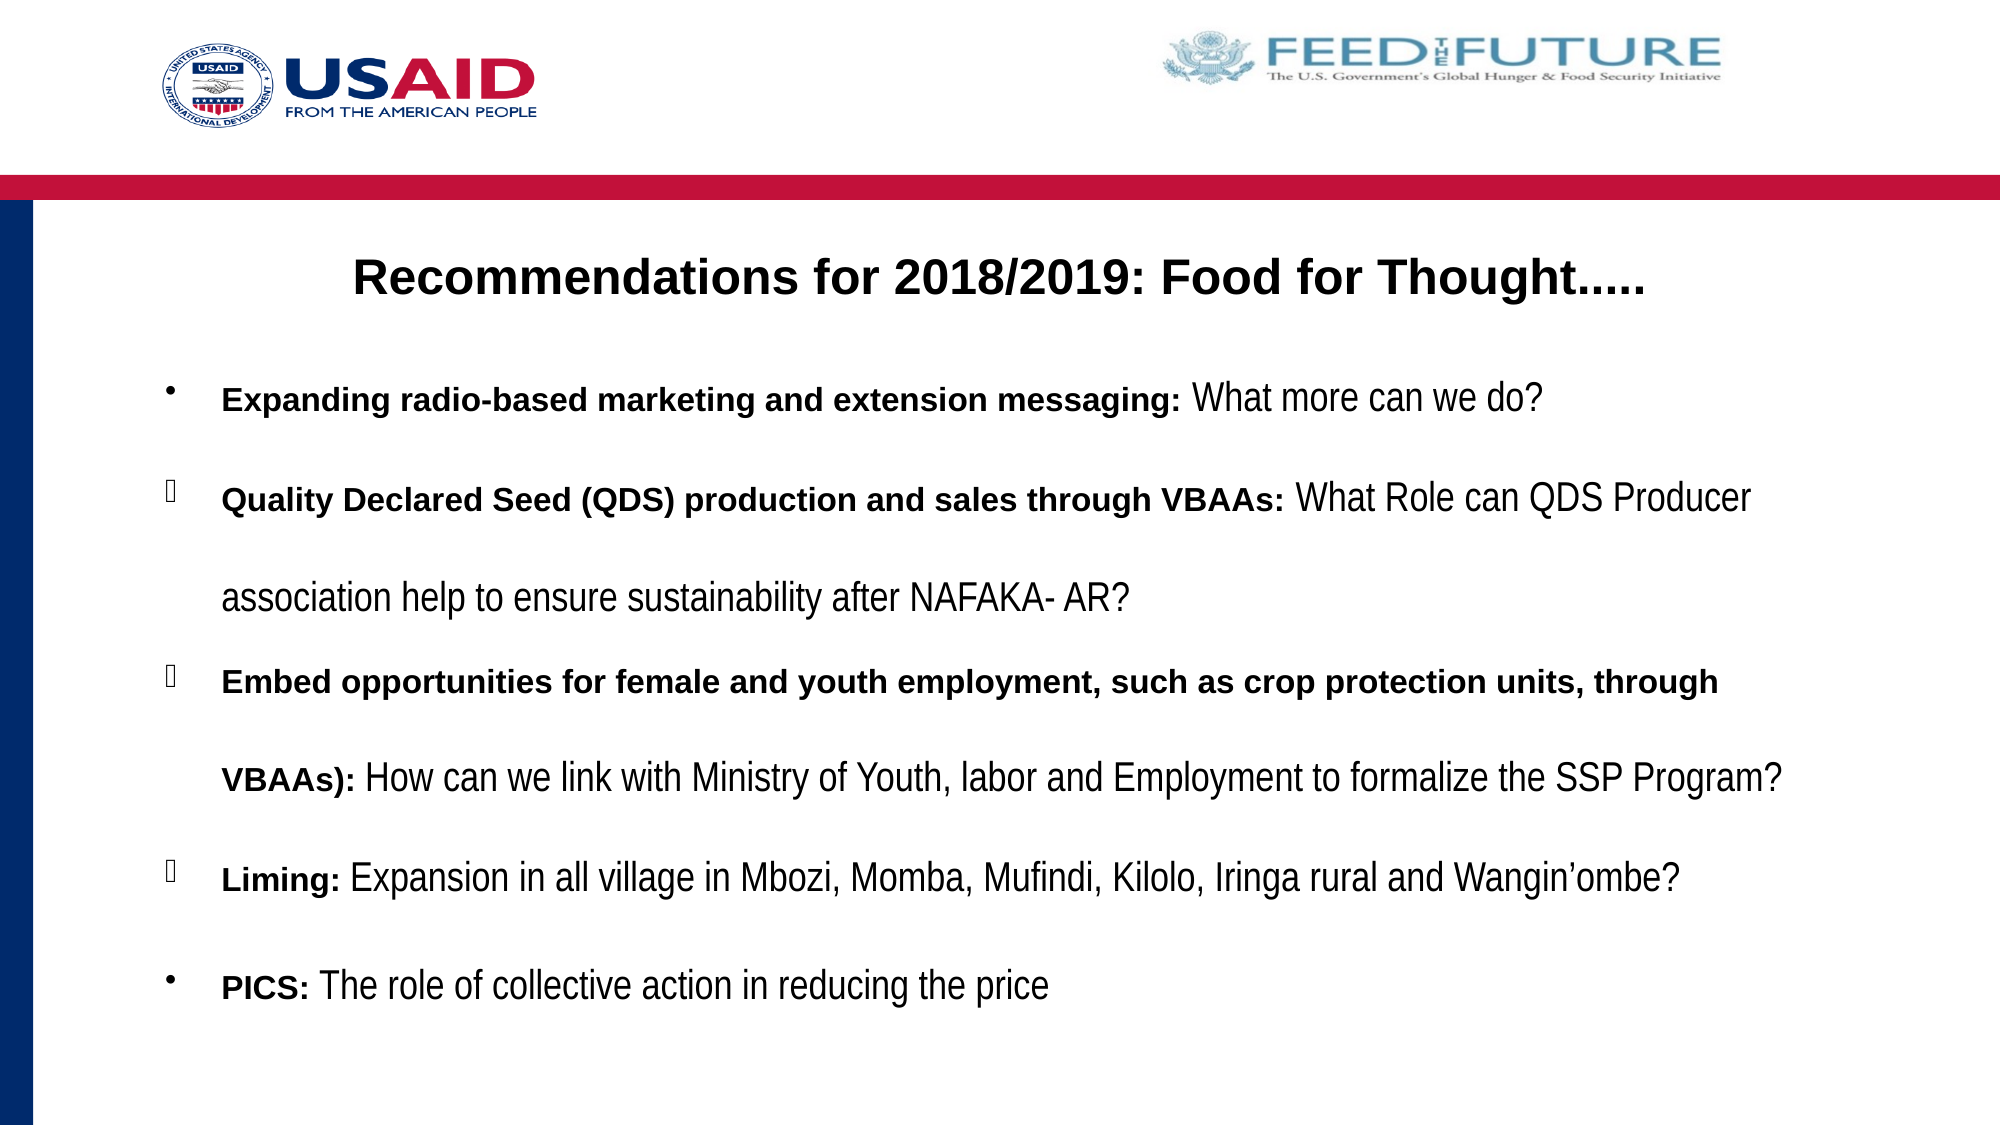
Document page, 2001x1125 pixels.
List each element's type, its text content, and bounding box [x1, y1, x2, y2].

picture [1116, 11, 1837, 152]
list Expanding radio-based marketing and extension messaging: What more can we do? Quality Declared Seed (QDS) production and sales through VBAAs: What Role can QDS Producer association help to ensure sustainability after NAFAKA- AR? Embed opportunities for female and youth employment, such as crop protection units, through VBAAs): How can we link with Ministry of Youth, labor and Employment to formalize the SSP Program? Liming: Expansion in all village in Mbozi, Momba, Mufindi, Kilolo, Iringa rural and Wangin’ombe? PICS: The role of collective action in reducing the price [150, 312, 1850, 1125]
title Recommendations for 2018/2019: Food for Thought..... [150, 237, 1850, 312]
picture [107, 17, 590, 158]
